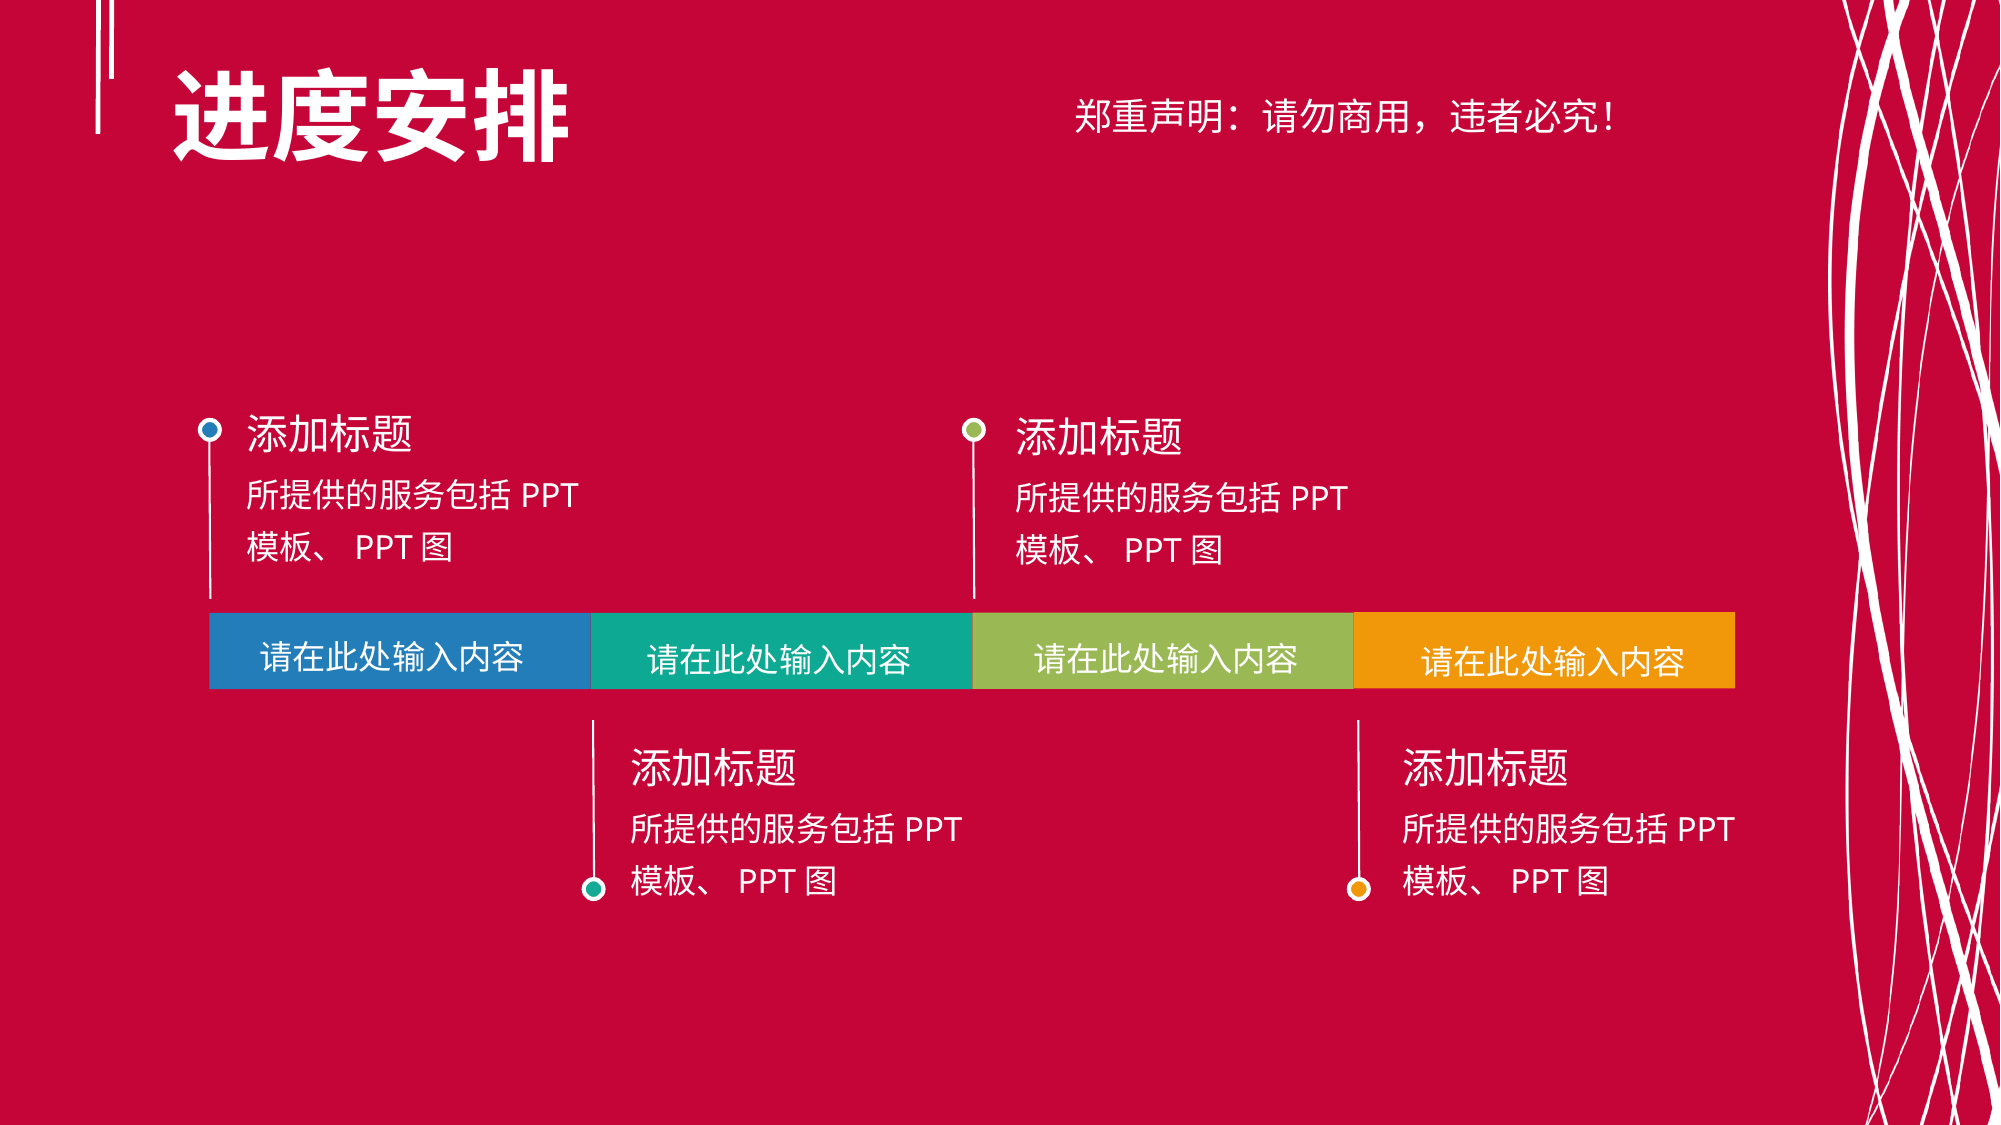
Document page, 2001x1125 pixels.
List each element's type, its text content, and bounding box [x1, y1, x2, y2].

picture [1828, 0, 2000, 1125]
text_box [963, 419, 984, 600]
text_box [1387, 733, 1759, 910]
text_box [199, 419, 220, 600]
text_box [1348, 719, 1369, 900]
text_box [209, 611, 1736, 690]
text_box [1000, 403, 1373, 579]
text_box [614, 733, 987, 910]
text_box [231, 399, 603, 576]
title 进度安排 [156, 58, 602, 170]
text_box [583, 719, 604, 900]
